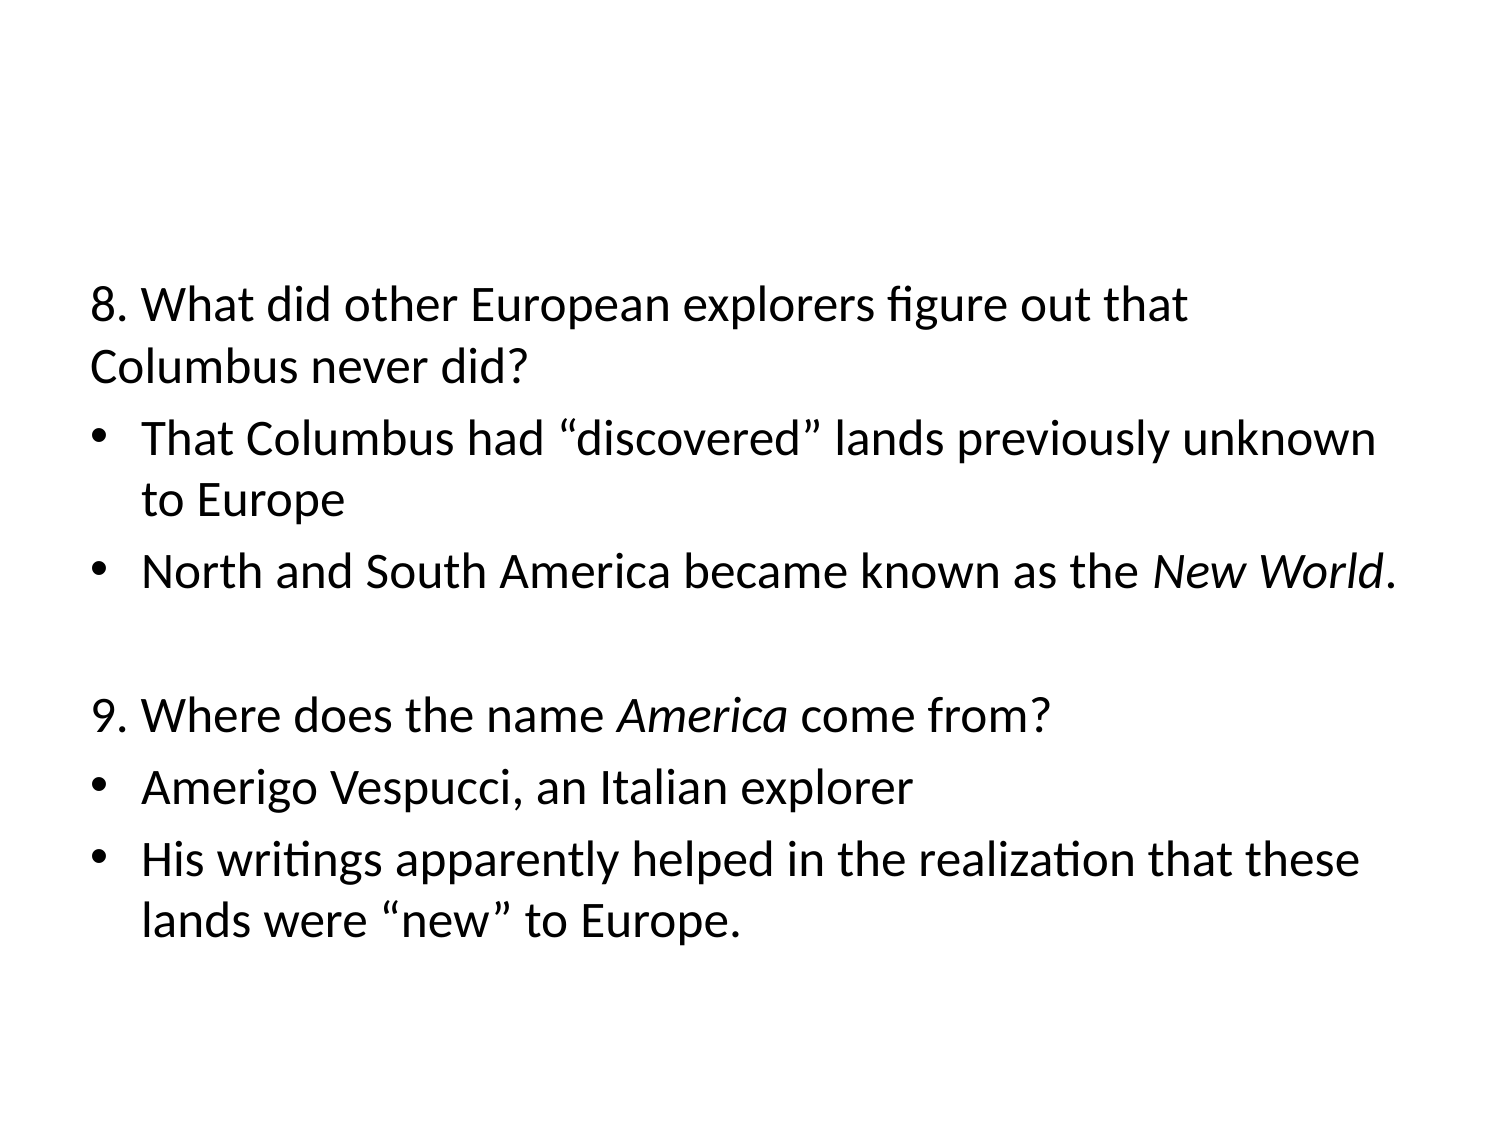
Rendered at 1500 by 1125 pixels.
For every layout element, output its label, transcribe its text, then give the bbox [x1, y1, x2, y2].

list 8. What did other European explorers figure out that Columbus never did? That Columbus had “discovered” lands previously unknown to Europe North and South America became known as the New World. 9. Where does the name America come from? Amerigo Vespucci, an Italian explorer His writings apparently helped in the realization that these lands were “new” to Europe. [75, 262, 1425, 1005]
